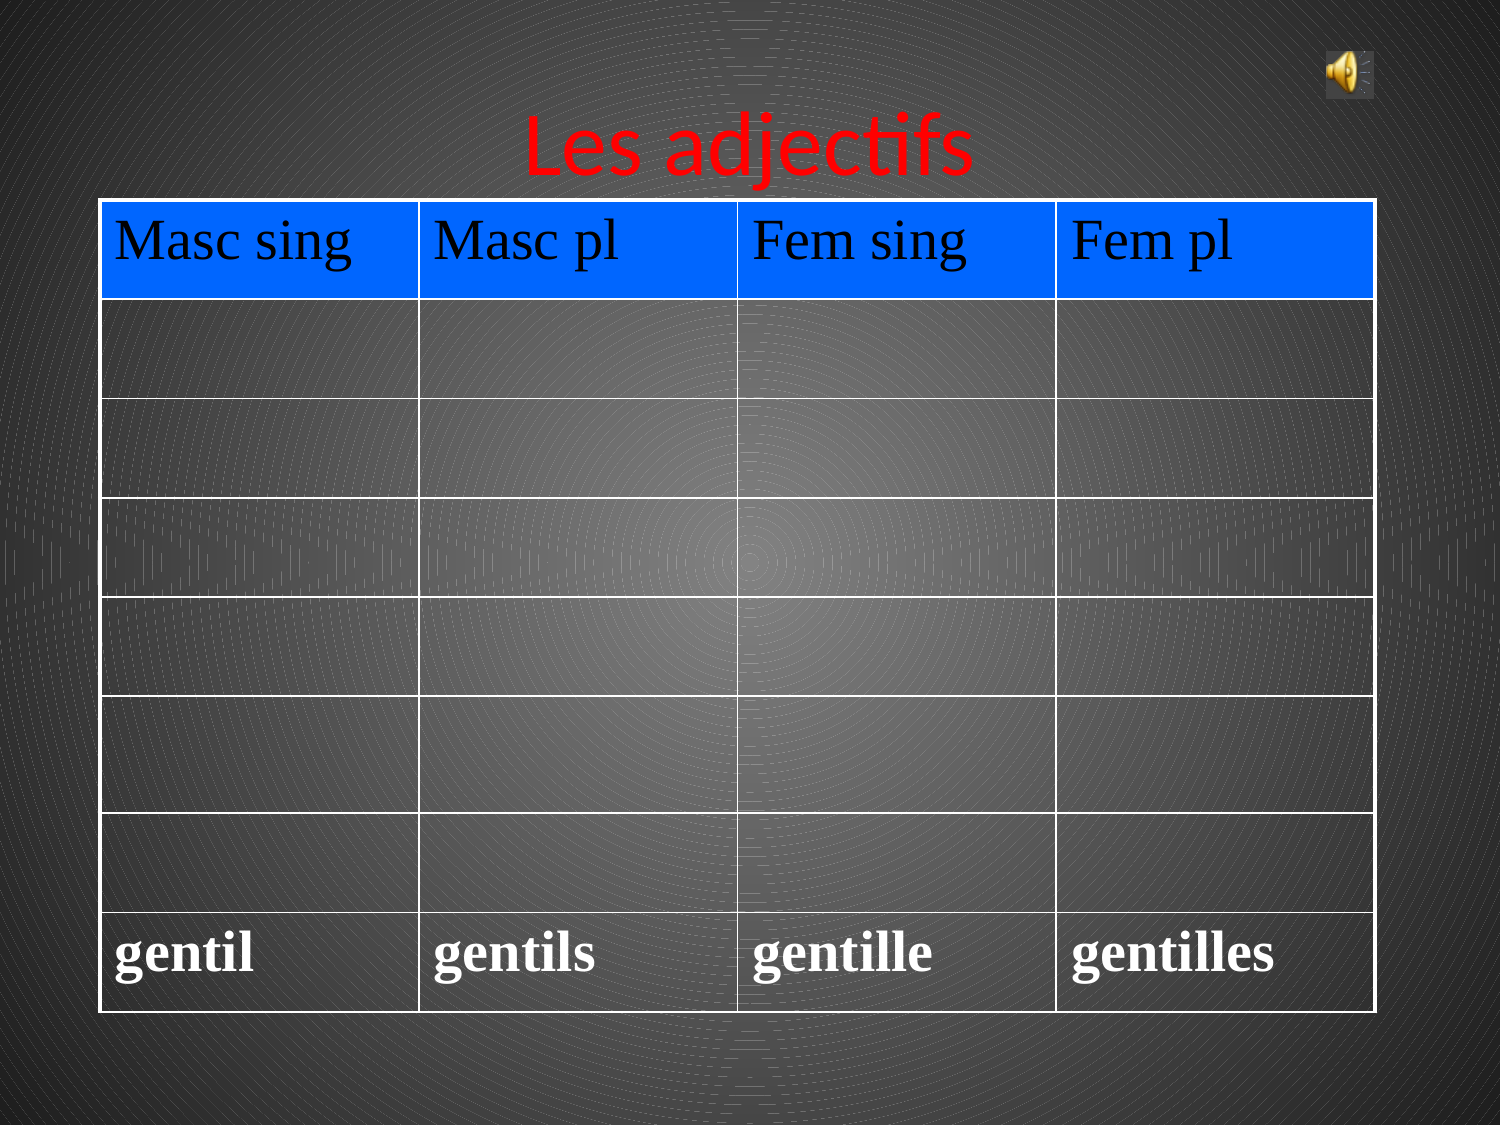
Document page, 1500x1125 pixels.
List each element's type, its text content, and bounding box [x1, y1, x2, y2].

table_cell [1057, 598, 1373, 695]
table_cell [1057, 814, 1373, 912]
table_cell [1057, 399, 1373, 497]
table_cell [102, 399, 418, 497]
table_cell [420, 814, 737, 912]
table_header Masc sing [102, 202, 418, 298]
table_header Fem sing [738, 202, 1055, 298]
table_cell [1057, 697, 1373, 812]
table_cell gentil [102, 913, 418, 1011]
table_cell gentils [420, 913, 737, 1011]
table_cell [738, 814, 1055, 912]
table_cell [102, 499, 418, 596]
table_cell [1057, 499, 1373, 596]
title Les adjectifs [75, 45, 1425, 233]
table_cell [102, 814, 418, 912]
table_cell [420, 399, 737, 497]
table_cell gentille [738, 913, 1055, 1011]
table_cell [420, 300, 737, 398]
table_cell [420, 697, 737, 812]
table_cell gentilles [1057, 913, 1373, 1011]
table_cell [1057, 300, 1373, 398]
table_cell [102, 697, 418, 812]
table_cell [738, 697, 1055, 812]
table_cell [738, 598, 1055, 695]
table_cell [420, 499, 737, 596]
table_header Masc pl [420, 202, 737, 298]
table_header Fem pl [1057, 202, 1373, 298]
picture [1324, 49, 1376, 101]
table_cell [738, 399, 1055, 497]
table_cell [420, 598, 737, 695]
table_cell [102, 300, 418, 398]
table_cell [738, 499, 1055, 596]
table_cell [102, 598, 418, 695]
table_cell [738, 300, 1055, 398]
